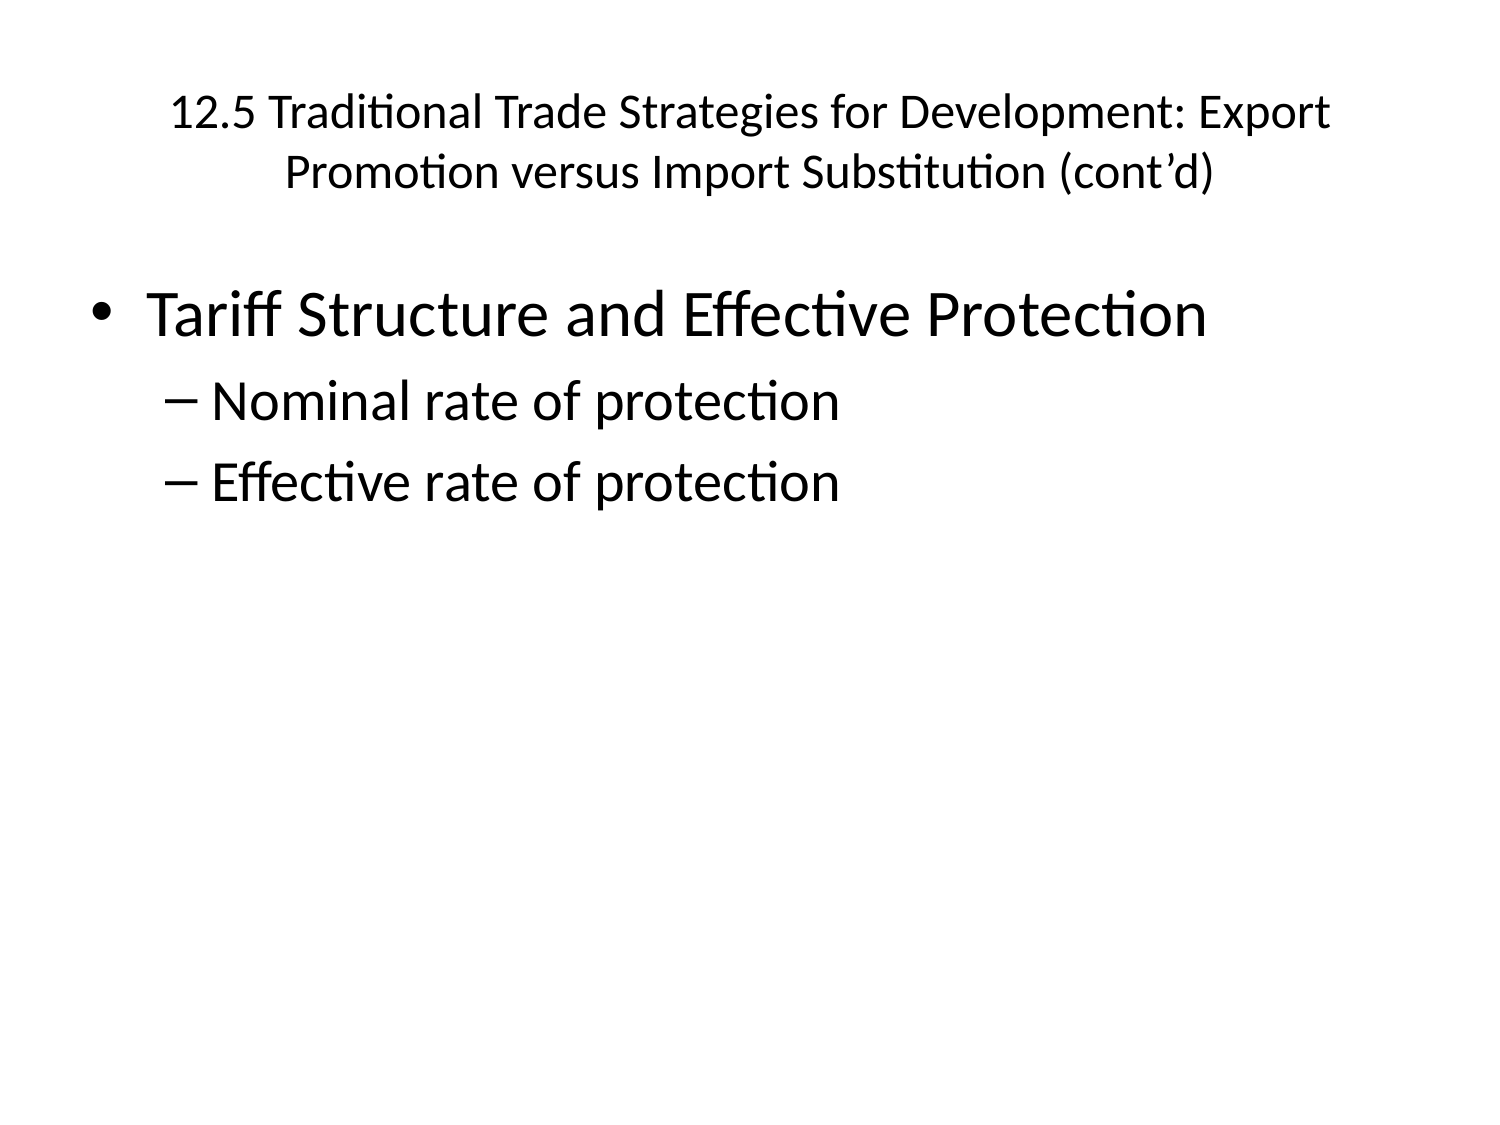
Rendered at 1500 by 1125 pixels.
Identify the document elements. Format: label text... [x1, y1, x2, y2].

title 12.5 Traditional Trade Strategies for Development: Export Promotion versus Import Substitution (cont’d) [75, 45, 1425, 233]
list Tariff Structure and Effective Protection Nominal rate of protection Effective rate of protection [75, 262, 1425, 1005]
